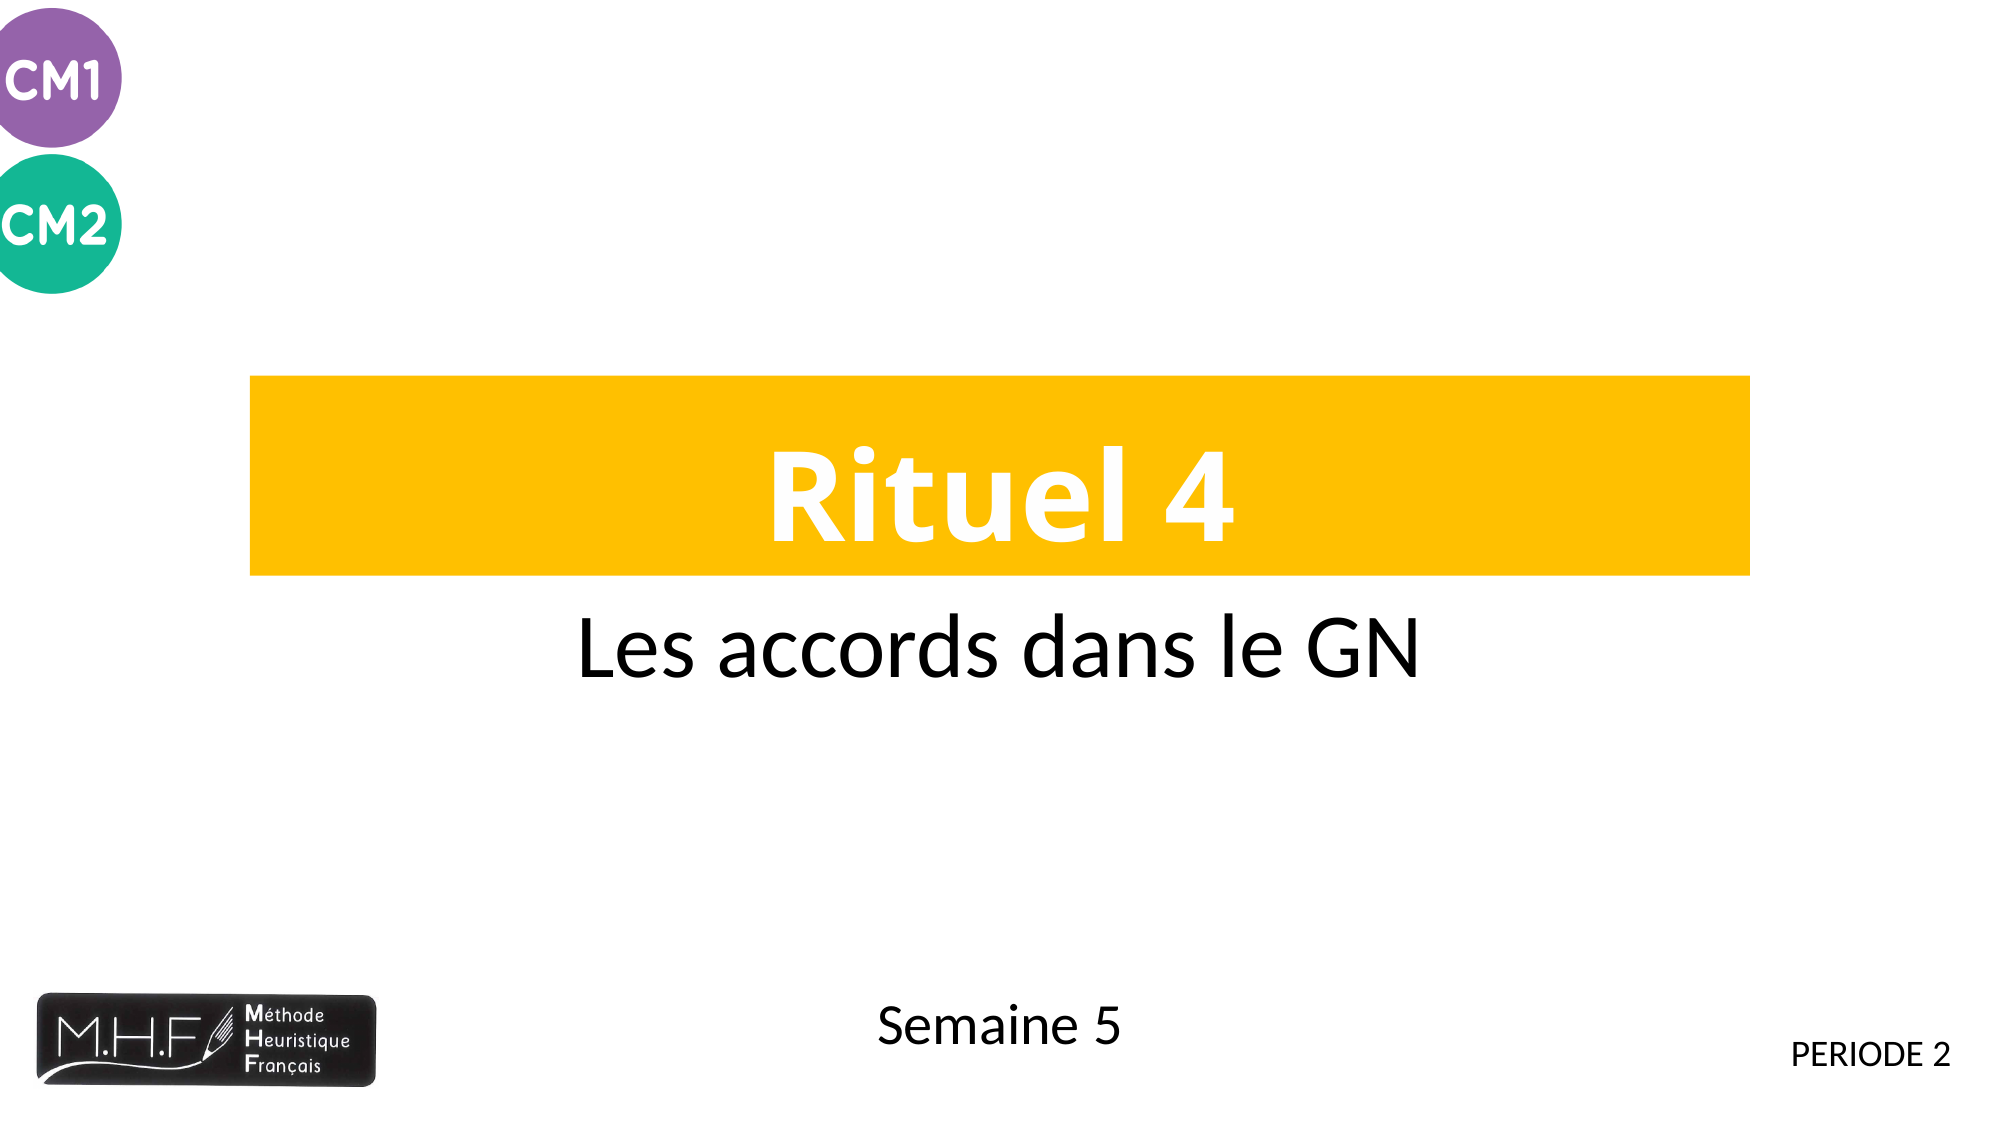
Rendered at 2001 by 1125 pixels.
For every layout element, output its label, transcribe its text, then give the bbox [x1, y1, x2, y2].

text_box Semaine 5 [249, 987, 1750, 1118]
subtitle Les accords dans le GN [249, 590, 1750, 863]
picture [33, 990, 379, 1089]
picture [0, 0, 134, 298]
title Rituel 4 [249, 375, 1750, 576]
text_box PERIODE 2 [1750, 1021, 1967, 1082]
